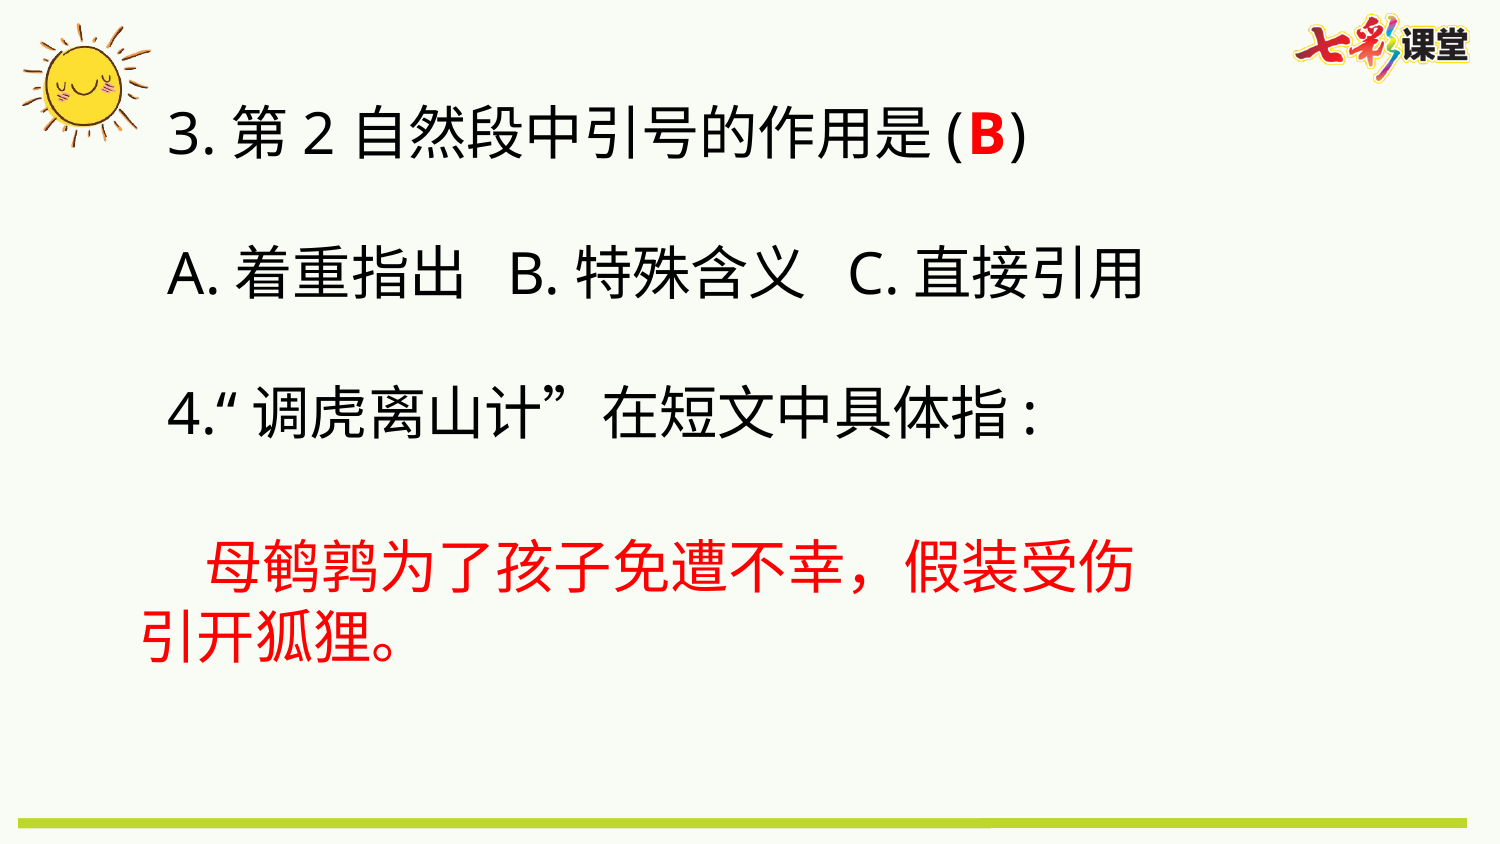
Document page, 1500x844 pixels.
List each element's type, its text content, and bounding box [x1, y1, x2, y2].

text_box B [952, 89, 1022, 174]
picture [0, 0, 173, 172]
text_box 母鹌鹑为了孩子免遭不幸，假装受伤引开狐狸。 [123, 522, 1187, 678]
picture [18, 771, 1467, 844]
picture [1291, 9, 1472, 87]
text_box 3.第2自然段中引号的作用是( ) A.着重指出 B.特殊含义 C.直接引用 4.“调虎离山计”在短文中具体指: [153, 89, 1500, 524]
